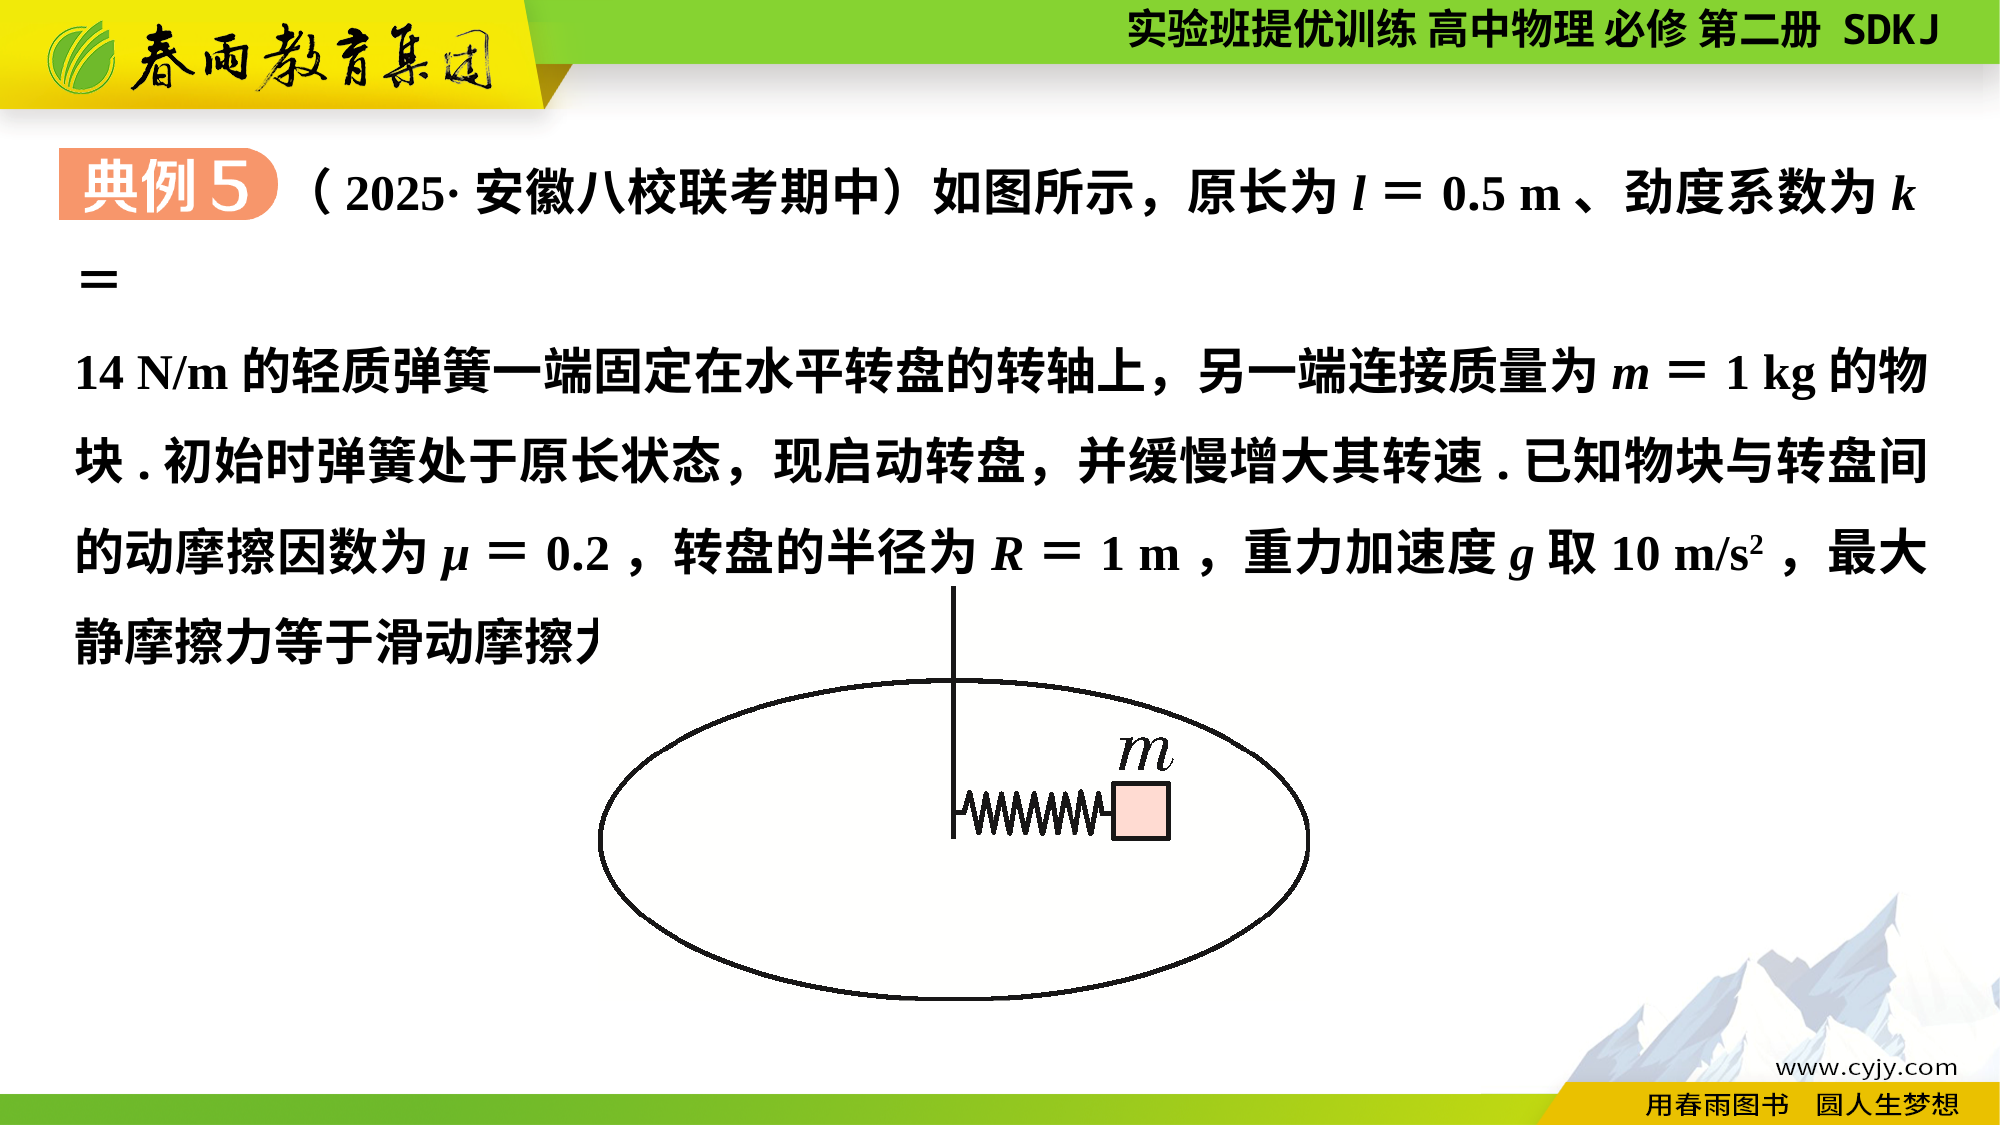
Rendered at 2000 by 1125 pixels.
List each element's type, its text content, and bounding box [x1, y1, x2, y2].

list （2025·安徽八校联考期中）如图所示，原长为l＝0.5 m、劲度系数为k＝ 14 N/m的轻质弹簧一端固定在水平转盘的转轴上，另一端连接质量为m＝1 kg的物块.初始时弹簧处于原长状态，现启动转盘，并缓慢增大其转速.已知物块与转盘间的动摩擦因数为μ＝0.2，转盘的半径为R＝1 m，重力加速度g取10 m/s2，最大静摩擦力等于滑动摩擦力，物块可视为质点.求： [59, 122, 1944, 592]
picture [0, 0, 2000, 1125]
